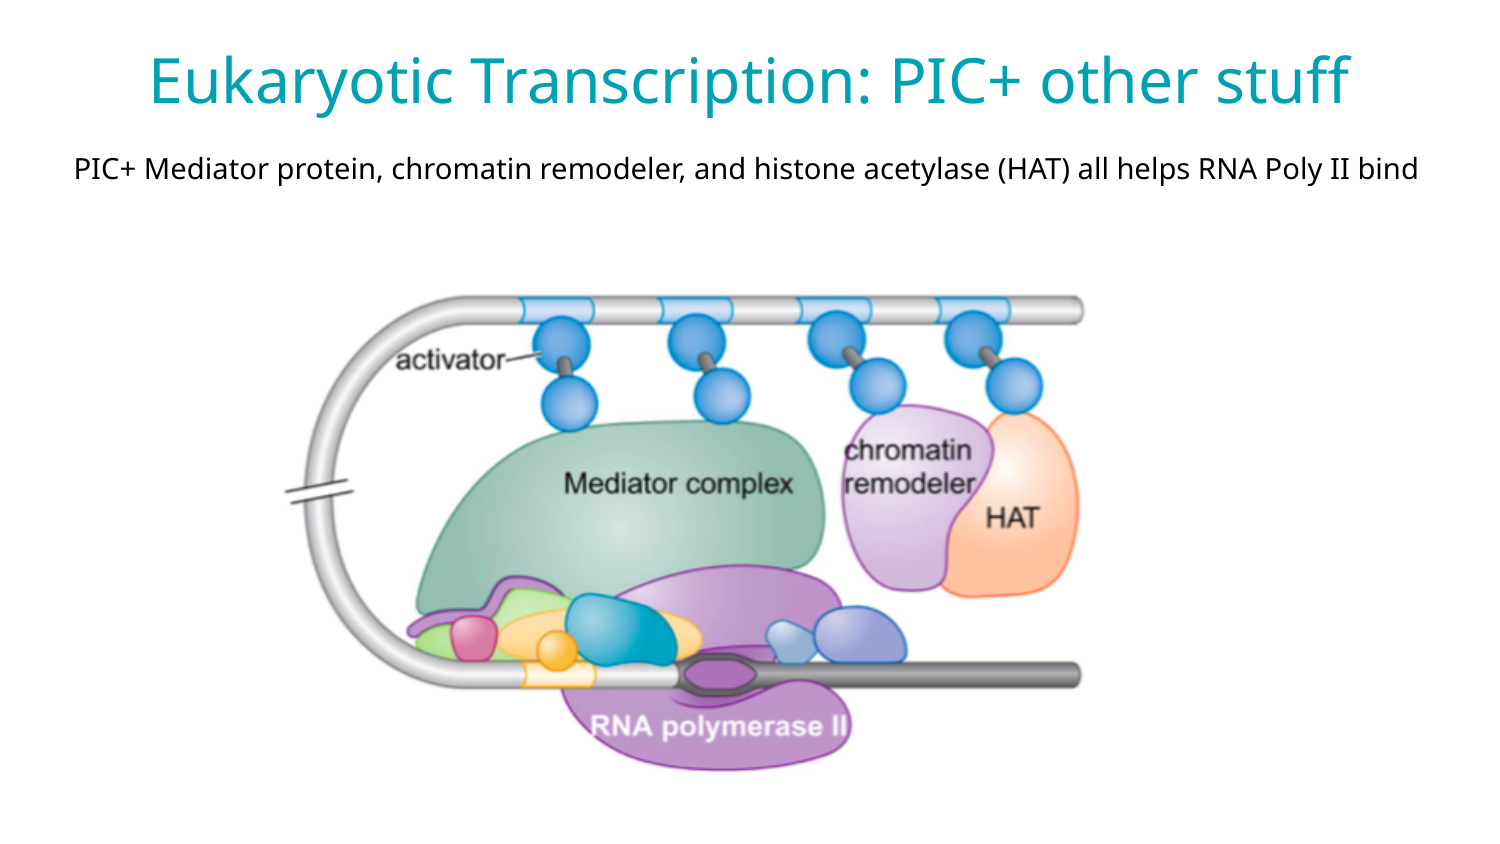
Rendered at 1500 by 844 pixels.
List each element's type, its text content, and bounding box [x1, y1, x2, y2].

text_box PIC+ Mediator protein, chromatin remodeler, and histone acetylase (HAT) all helps RNA Poly II bind [58, 135, 1488, 229]
picture [219, 253, 1281, 783]
text_box Eukaryotic Transcription: PIC+ other stuff [51, 26, 1449, 120]
